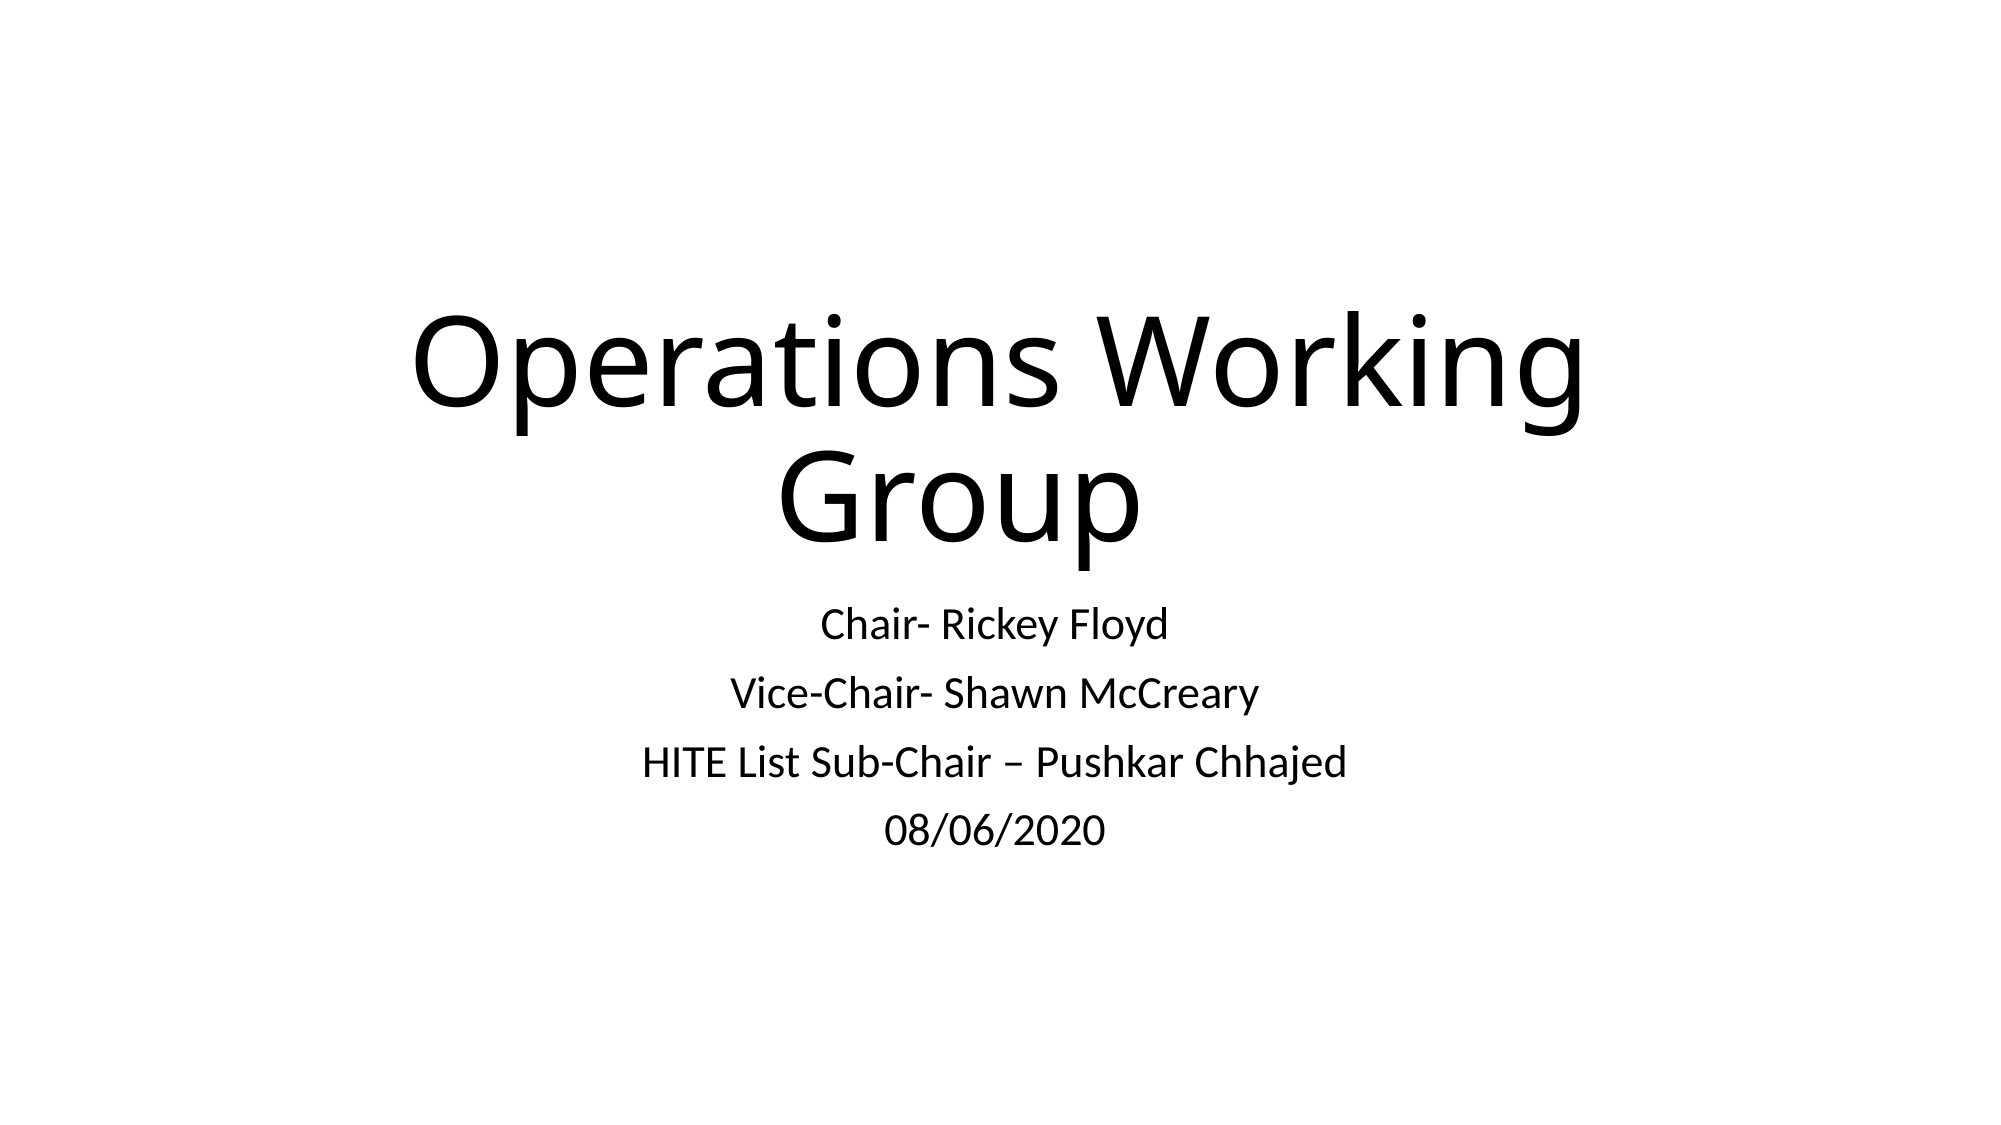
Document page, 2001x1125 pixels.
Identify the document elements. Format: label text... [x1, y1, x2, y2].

title Operations Working Group [249, 184, 1750, 576]
subtitle Chair- Rickey Floyd Vice-Chair- Shawn McCreary HITE List Sub-Chair – Pushkar Chhajed 08/06/2020 [245, 592, 1746, 865]
